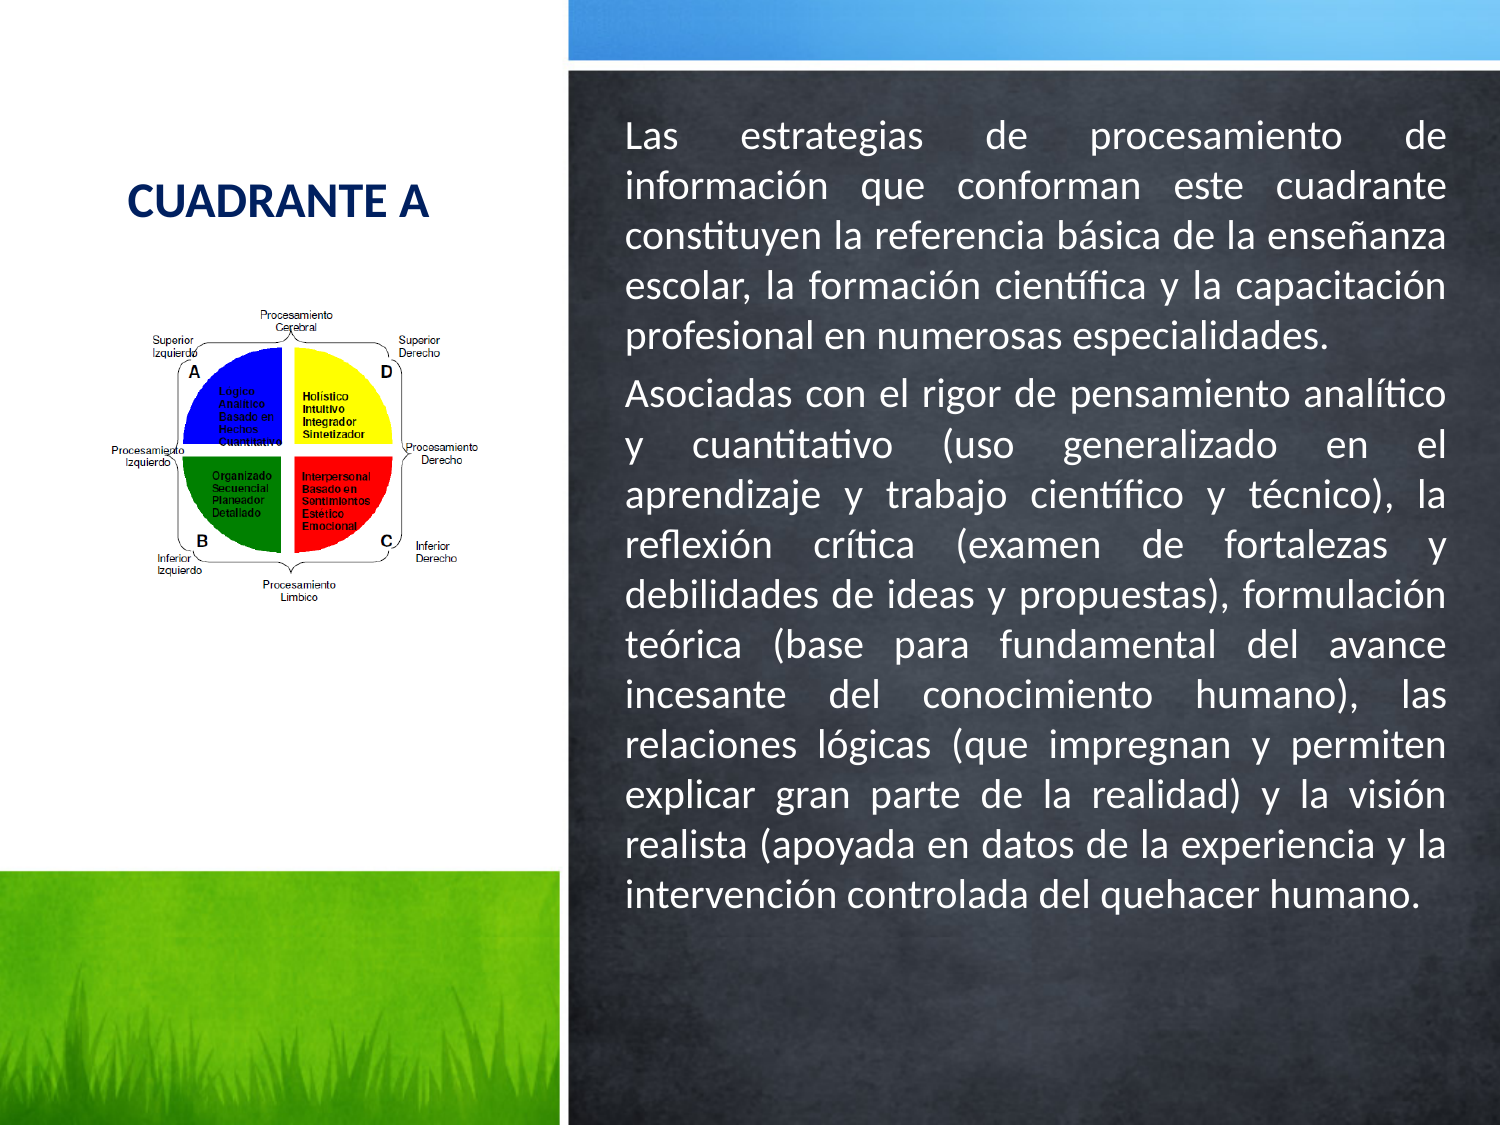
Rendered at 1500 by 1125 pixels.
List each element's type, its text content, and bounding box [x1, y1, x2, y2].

title CUADRANTE A [37, 99, 532, 236]
picture [0, 0, 1500, 1125]
list Las estrategias de procesamiento de información que conforman este cuadrante constituyen la referencia básica de la enseñanza escolar, la formación científica y la capacitación profesional en numerosas especialidades. Asociadas con el rigor de pensamiento analítico y cuantitativo (uso generalizado en el aprendizaje y trabajo científico y técnico), la reflexión crítica (examen de fortalezas y debilidades de ideas y propuestas), formulación teórica (base para fundamental del avance incesante del conocimiento humano), las relaciones lógicas (que impregnan y permiten explicar gran parte de la realidad) y la visión realista (apoyada en datos de la experiencia y la intervención controlada del quehacer humano. [596, 99, 1463, 976]
